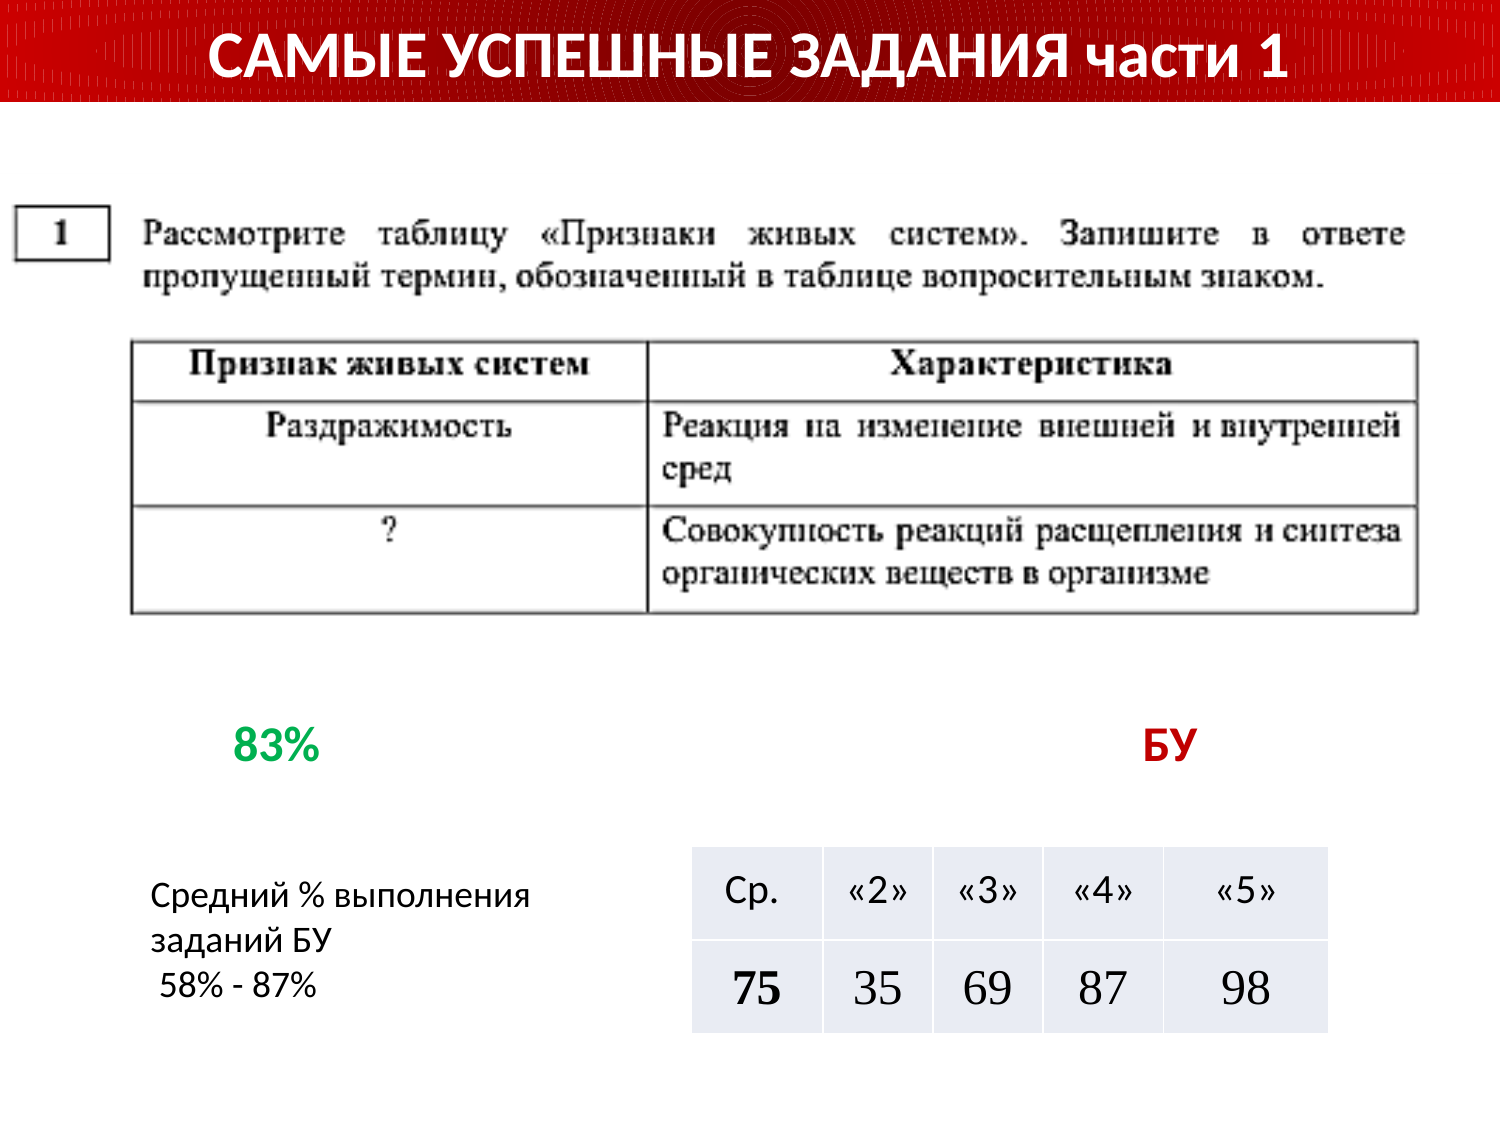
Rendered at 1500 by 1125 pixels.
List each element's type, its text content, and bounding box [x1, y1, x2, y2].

table_header «4» [1044, 847, 1163, 939]
table_cell 98 [1164, 941, 1328, 1033]
table_cell 35 [824, 941, 932, 1033]
table_header «3» [934, 847, 1042, 939]
text_box 83% [218, 704, 443, 779]
text_box Средний % выполнения заданий БУ 58% - 87% [135, 862, 668, 1013]
table_header «2» [824, 847, 932, 939]
table_cell 75 [692, 941, 822, 1033]
title САМЫЕ УСПЕШНЫЕ ЗАДАНИЯ части 1 [0, 0, 1500, 102]
text_box БУ [1127, 704, 1317, 779]
picture [0, 172, 1462, 644]
table_cell 87 [1044, 941, 1163, 1033]
table_header Ср. [692, 847, 822, 939]
table_header «5» [1164, 847, 1328, 939]
table_cell 69 [934, 941, 1042, 1033]
